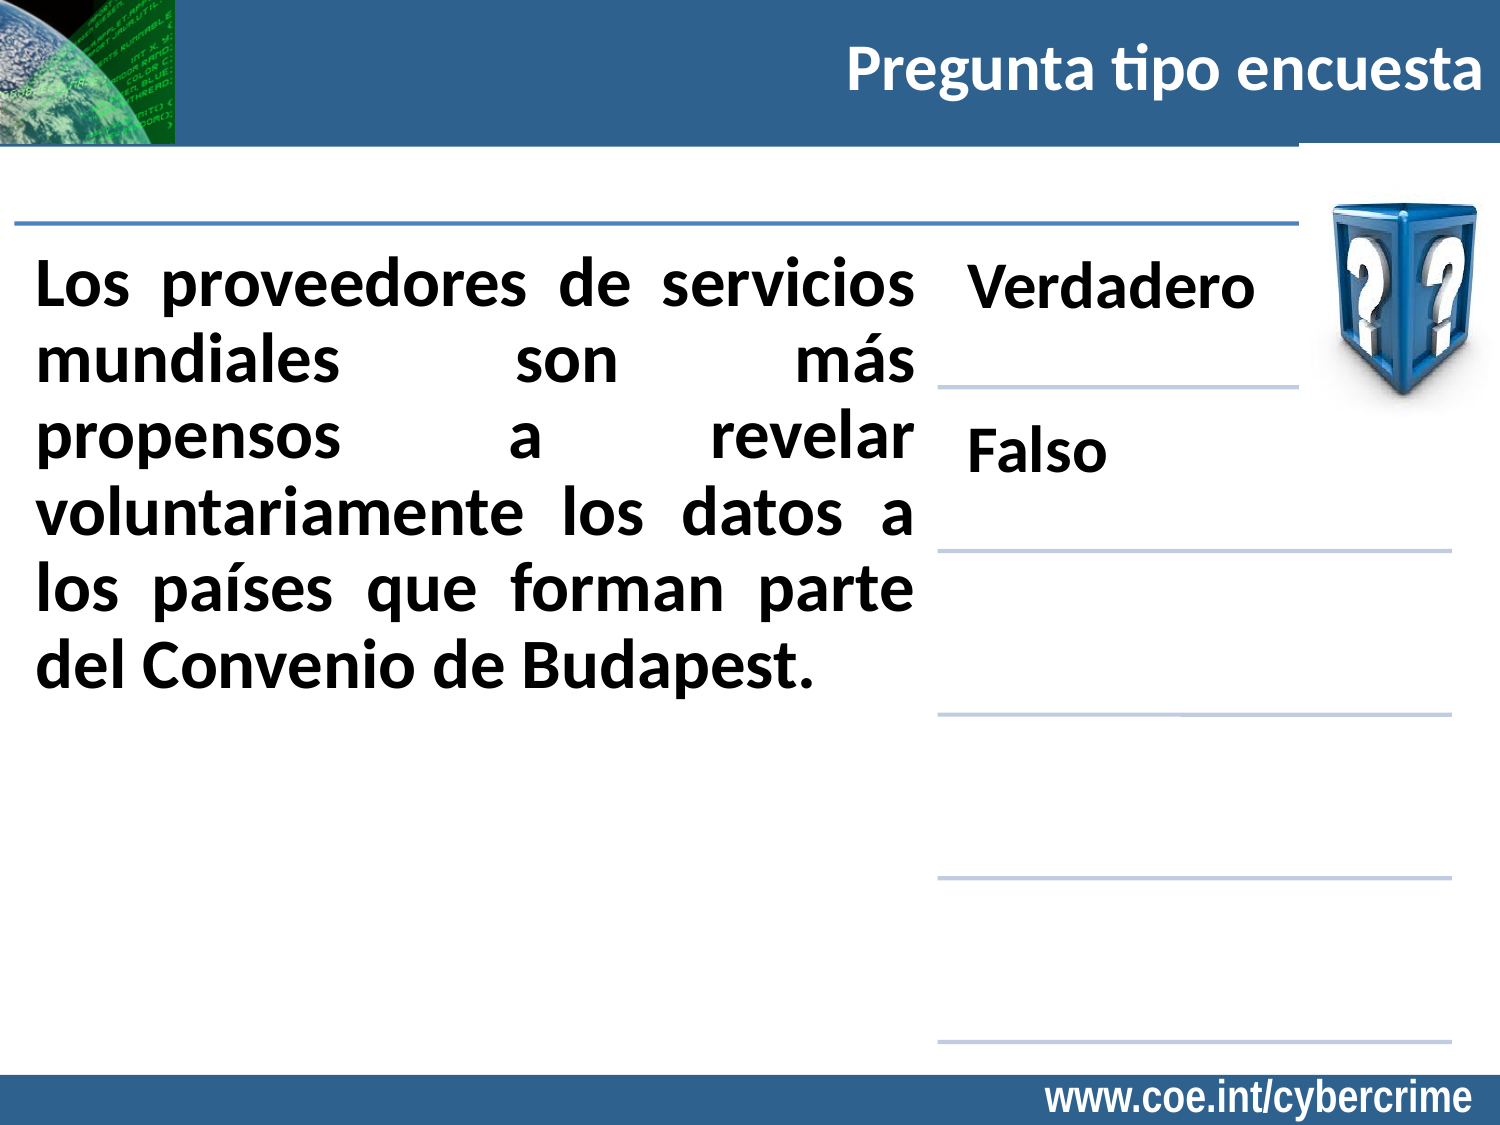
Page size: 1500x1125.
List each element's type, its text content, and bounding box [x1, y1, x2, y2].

text_box [0, 1073, 1030, 1125]
picture [1299, 142, 1500, 434]
text_box www.coe.int/cybercrime [1030, 1059, 1500, 1125]
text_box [14, 222, 1454, 1053]
text_box Pregunta tipo encuesta [177, 0, 1500, 149]
picture [0, 0, 175, 144]
